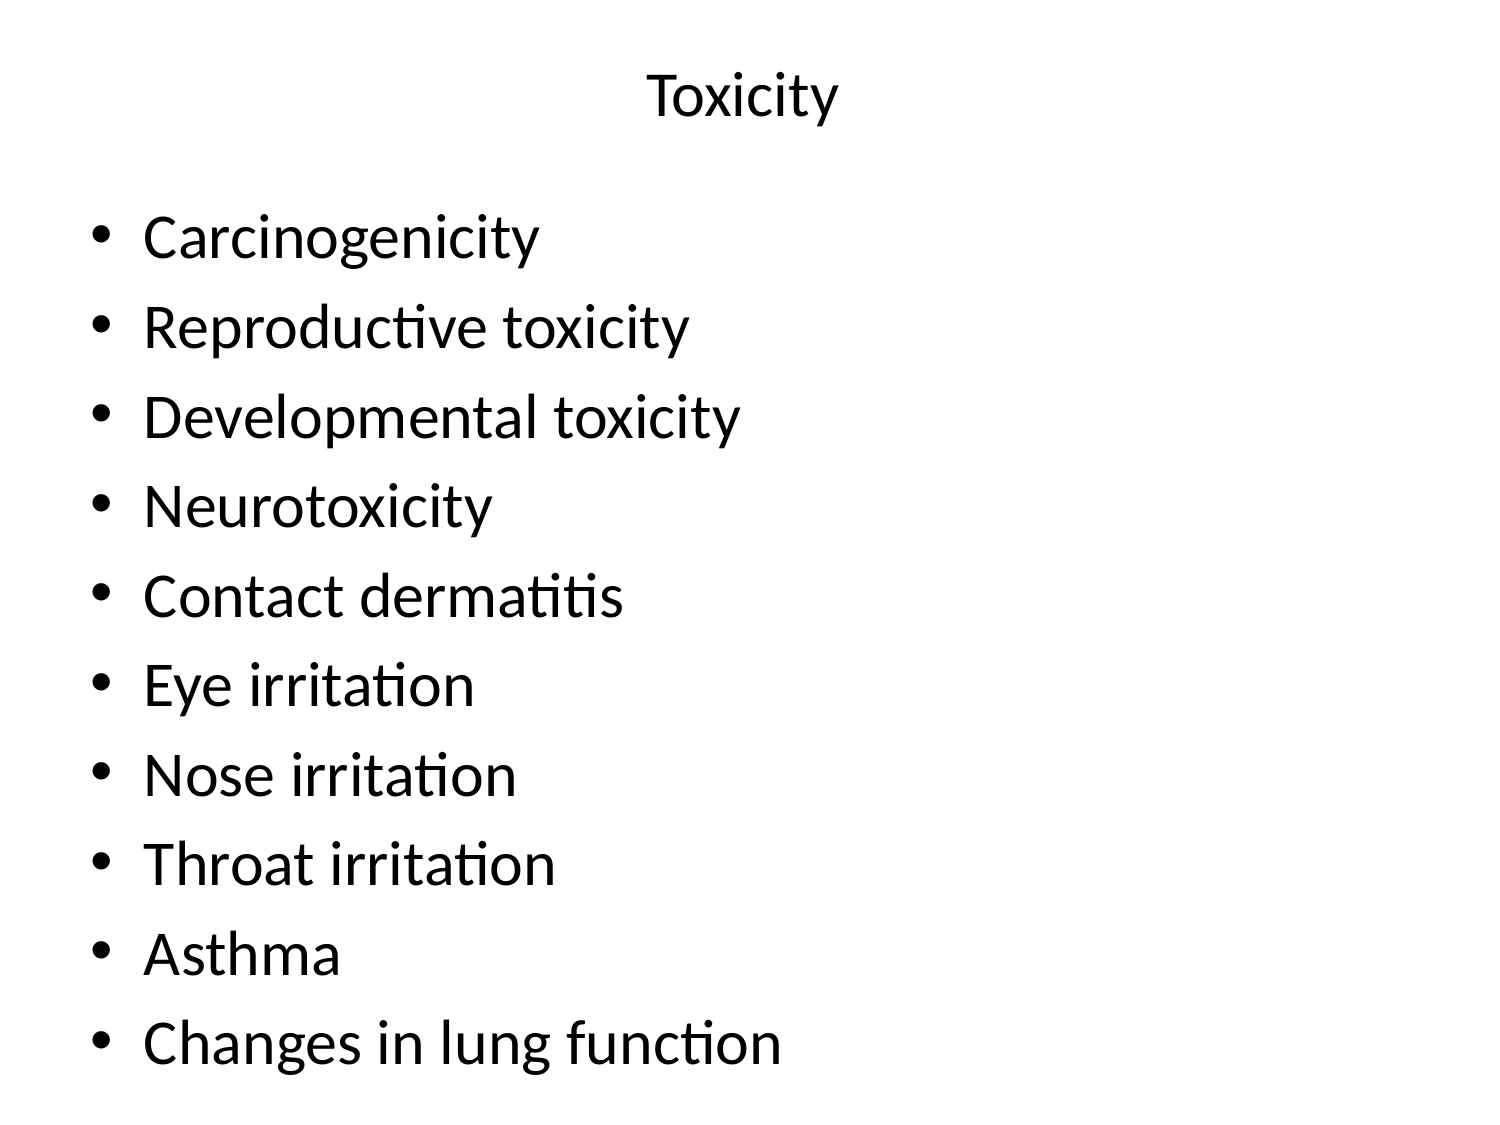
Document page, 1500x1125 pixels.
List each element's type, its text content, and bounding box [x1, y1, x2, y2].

title Toxicity [75, 45, 1425, 138]
list Carcinogenicity Reproductive toxicity Developmental toxicity Neurotoxicity Contact dermatitis Eye irritation Nose irritation Throat irritation Asthma Changes in lung function [75, 187, 1475, 1088]
